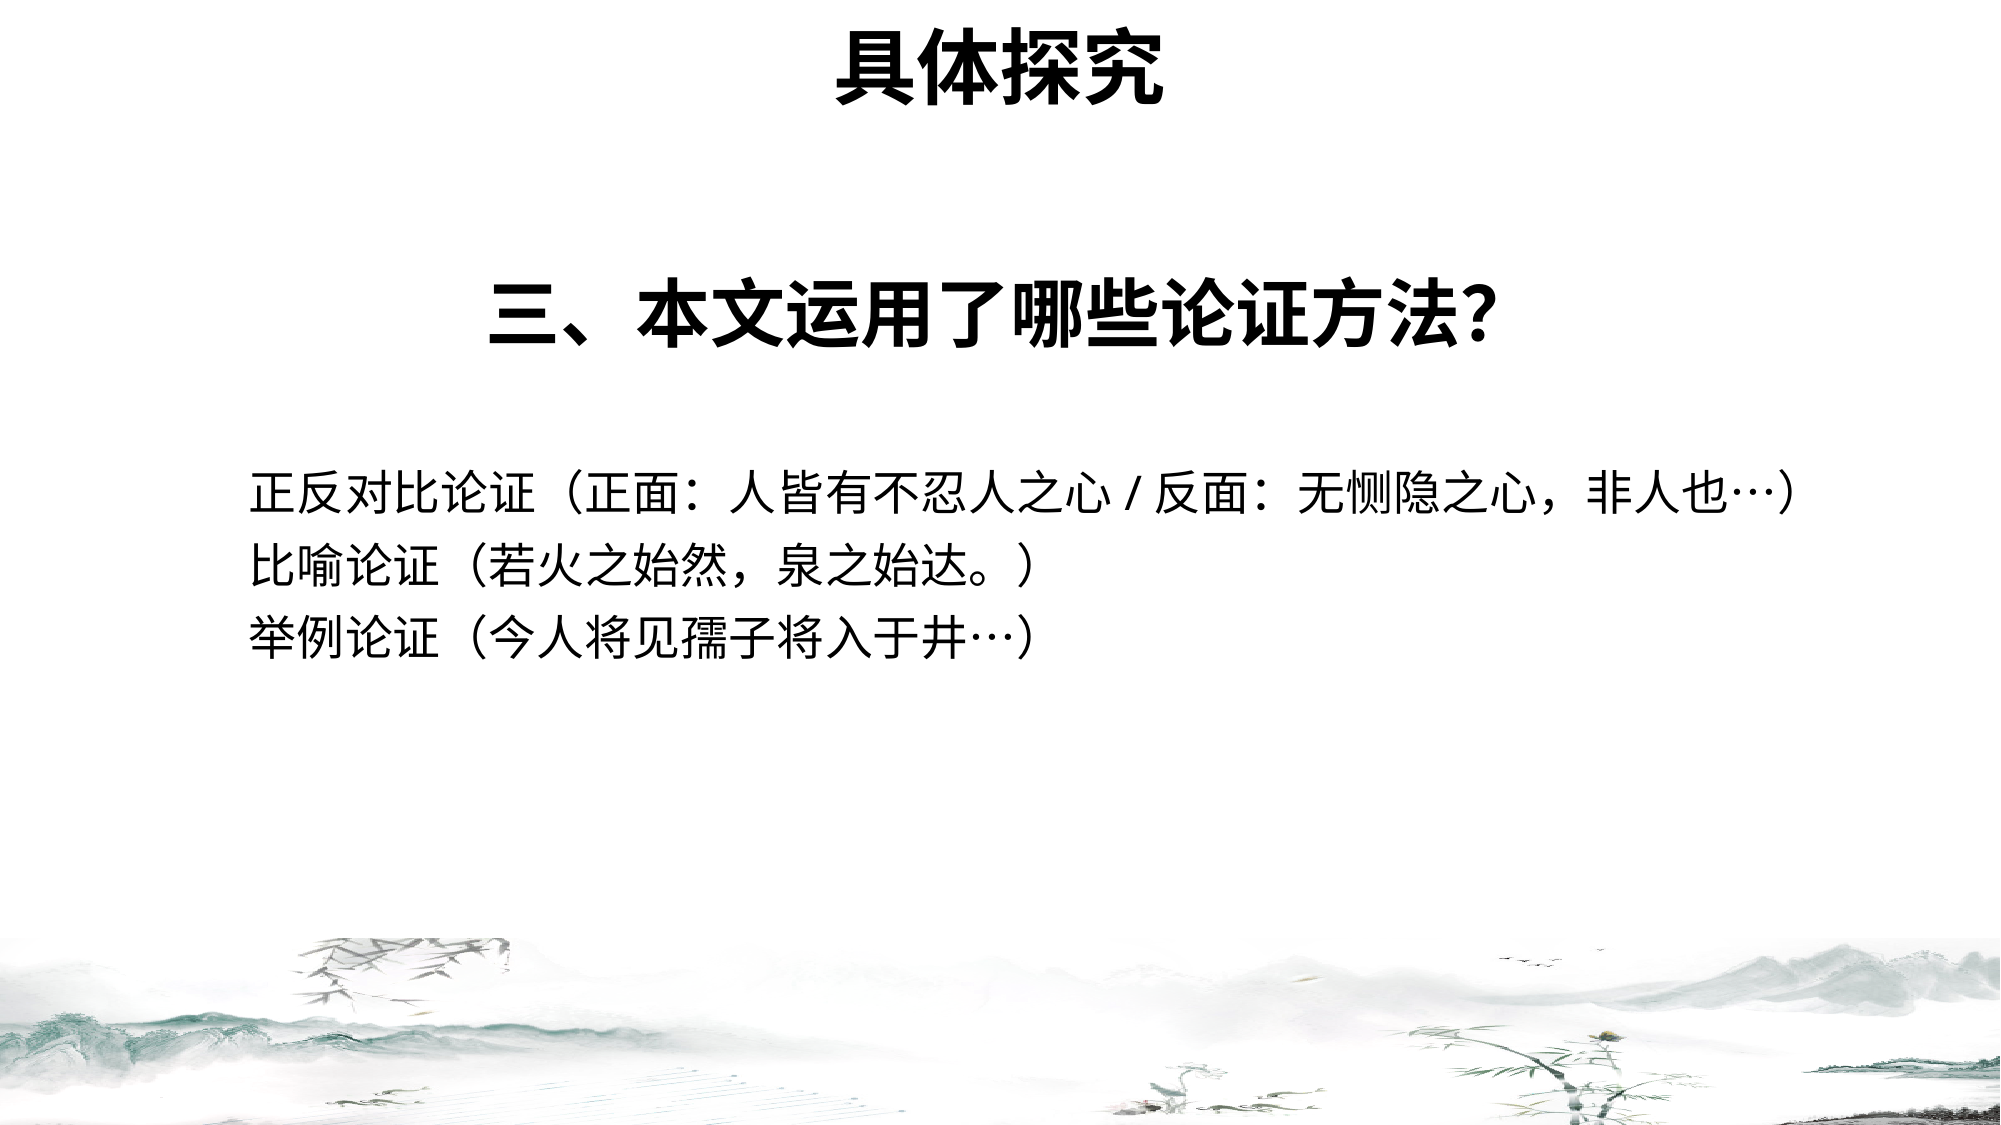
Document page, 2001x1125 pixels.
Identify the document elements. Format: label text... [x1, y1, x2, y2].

text_box 具体探究 [535, 8, 1464, 124]
text_box 三、本文运用了哪些论证方法？ [148, 259, 1874, 376]
text_box 正反对比论证（正面：人皆有不忍人之心/反面：无恻隐之心，非人也…） 比喻论证（若火之始然，泉之始达。） 举例论证（今人将见孺子将入于井…） [168, 461, 1961, 800]
picture [0, 938, 2000, 1125]
